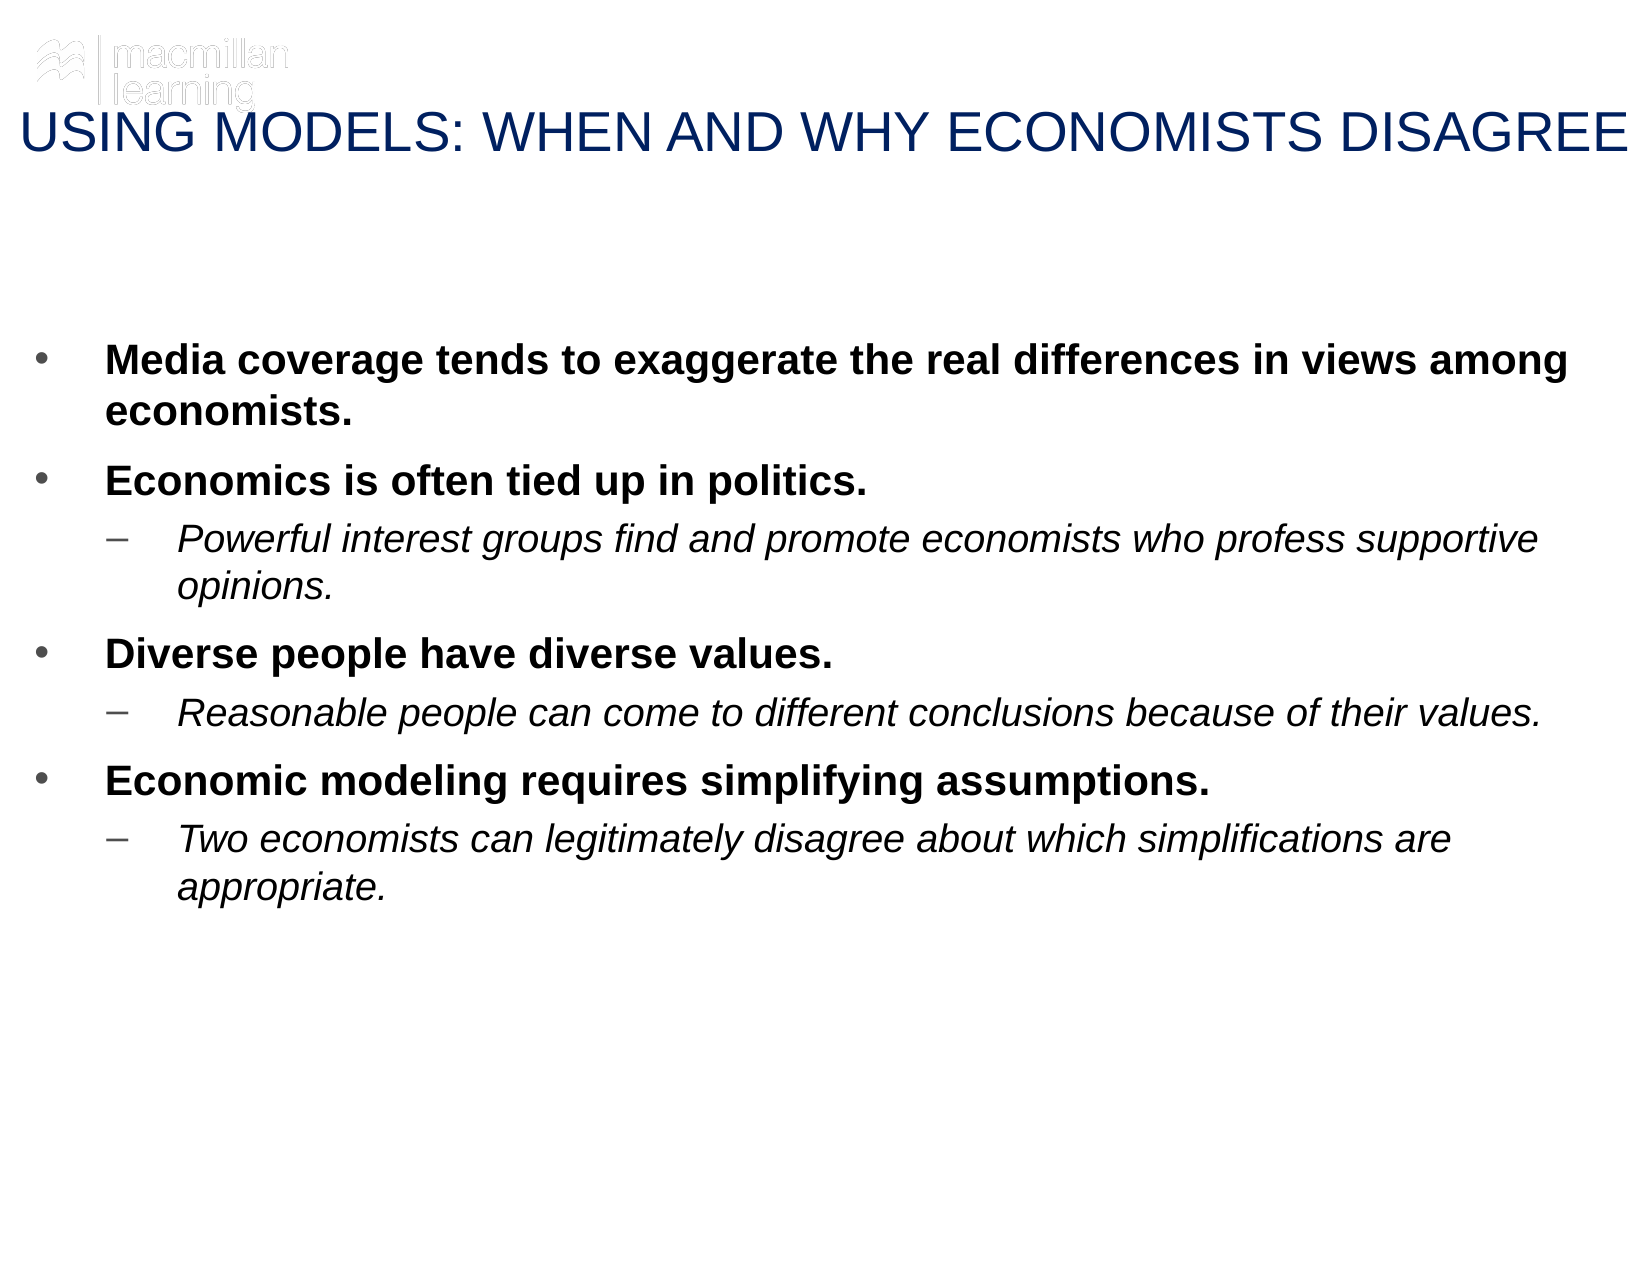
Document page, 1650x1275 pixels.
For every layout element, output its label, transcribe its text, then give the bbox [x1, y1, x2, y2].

list Media coverage tends to exaggerate the real differences in views among economists. Economics is often tied up in politics. Powerful interest groups find and promote economists who profess supportive opinions. Diverse people have diverse values. Reasonable people can come to different conclusions because of their values. Economic modeling requires simplifying assumptions. Two economists can legitimately disagree about which simplifications are appropriate. [19, 317, 1628, 937]
picture [37, 35, 288, 62]
title USING MODELS: WHEN AND WHY ECONOMISTS DISAGREE [0, 62, 1650, 197]
